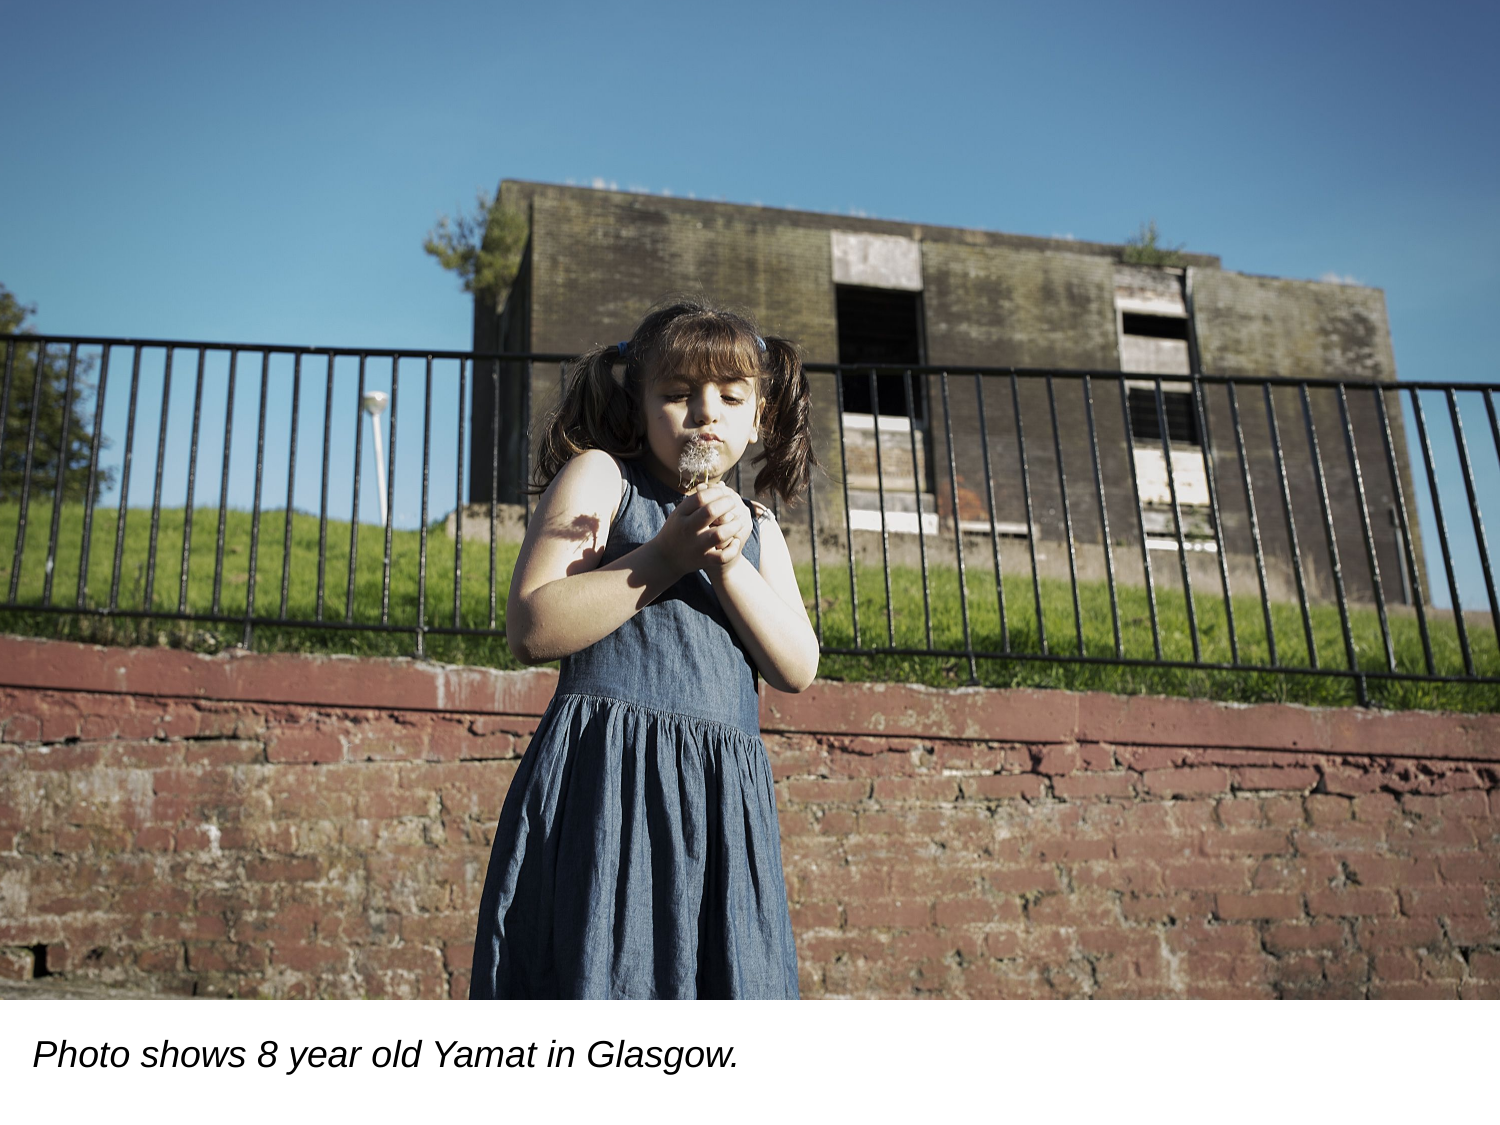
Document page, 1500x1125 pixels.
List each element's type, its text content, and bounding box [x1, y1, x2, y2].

picture [0, 0, 1500, 1001]
text_box Photo shows 8 year old Yamat in Glasgow. [17, 1007, 1459, 1125]
